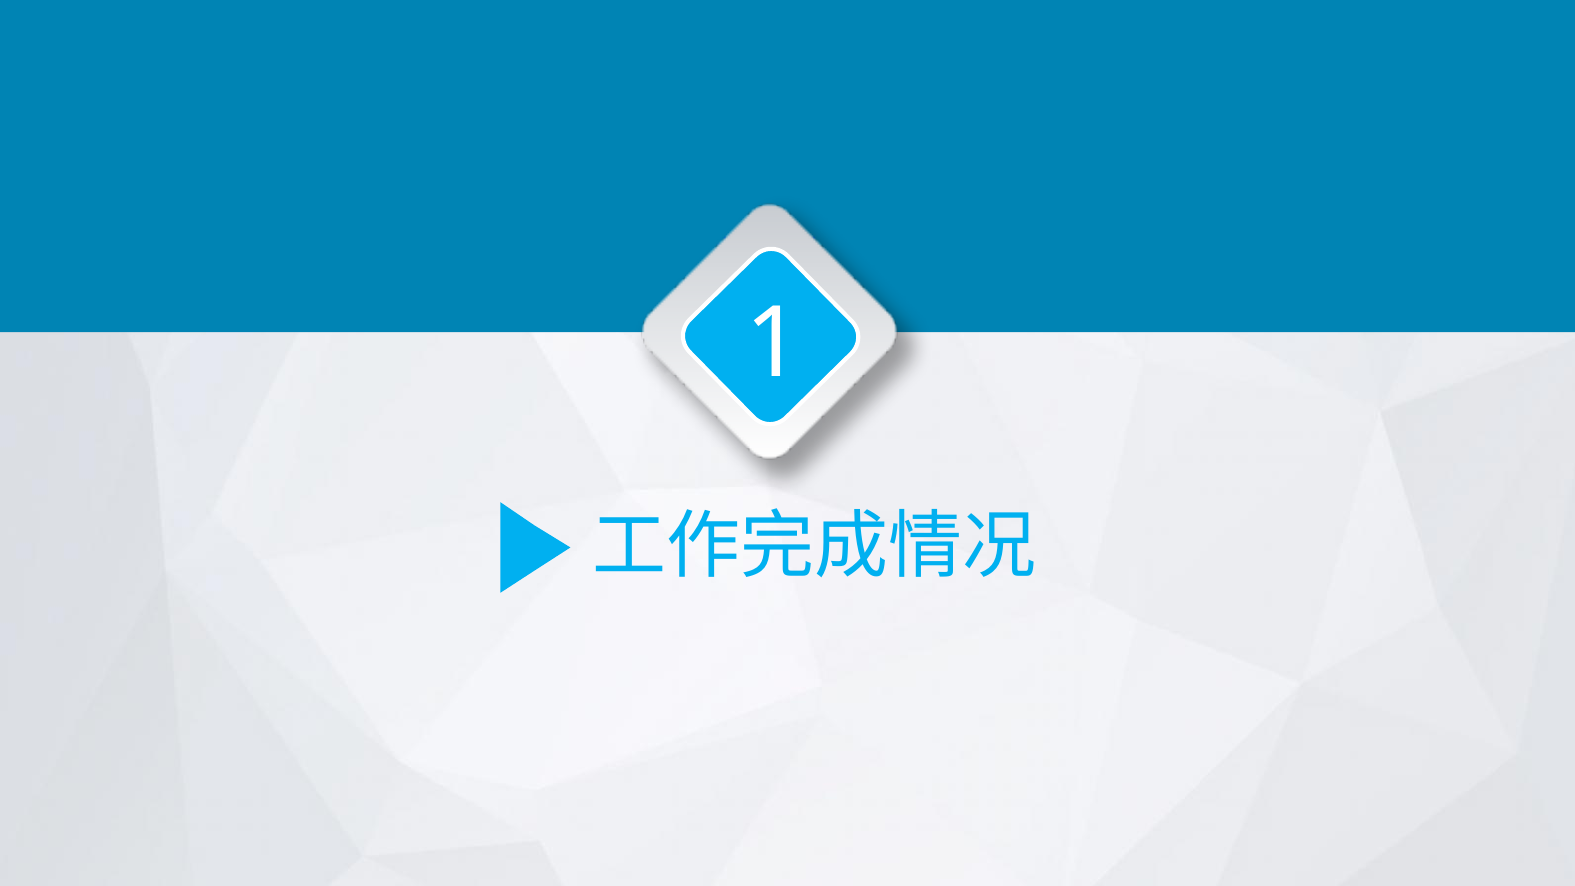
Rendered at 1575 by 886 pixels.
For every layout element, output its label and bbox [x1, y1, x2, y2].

text_box [0, 0, 1575, 334]
text_box [612, 174, 928, 488]
picture [0, 334, 1575, 886]
text_box [500, 489, 1065, 596]
